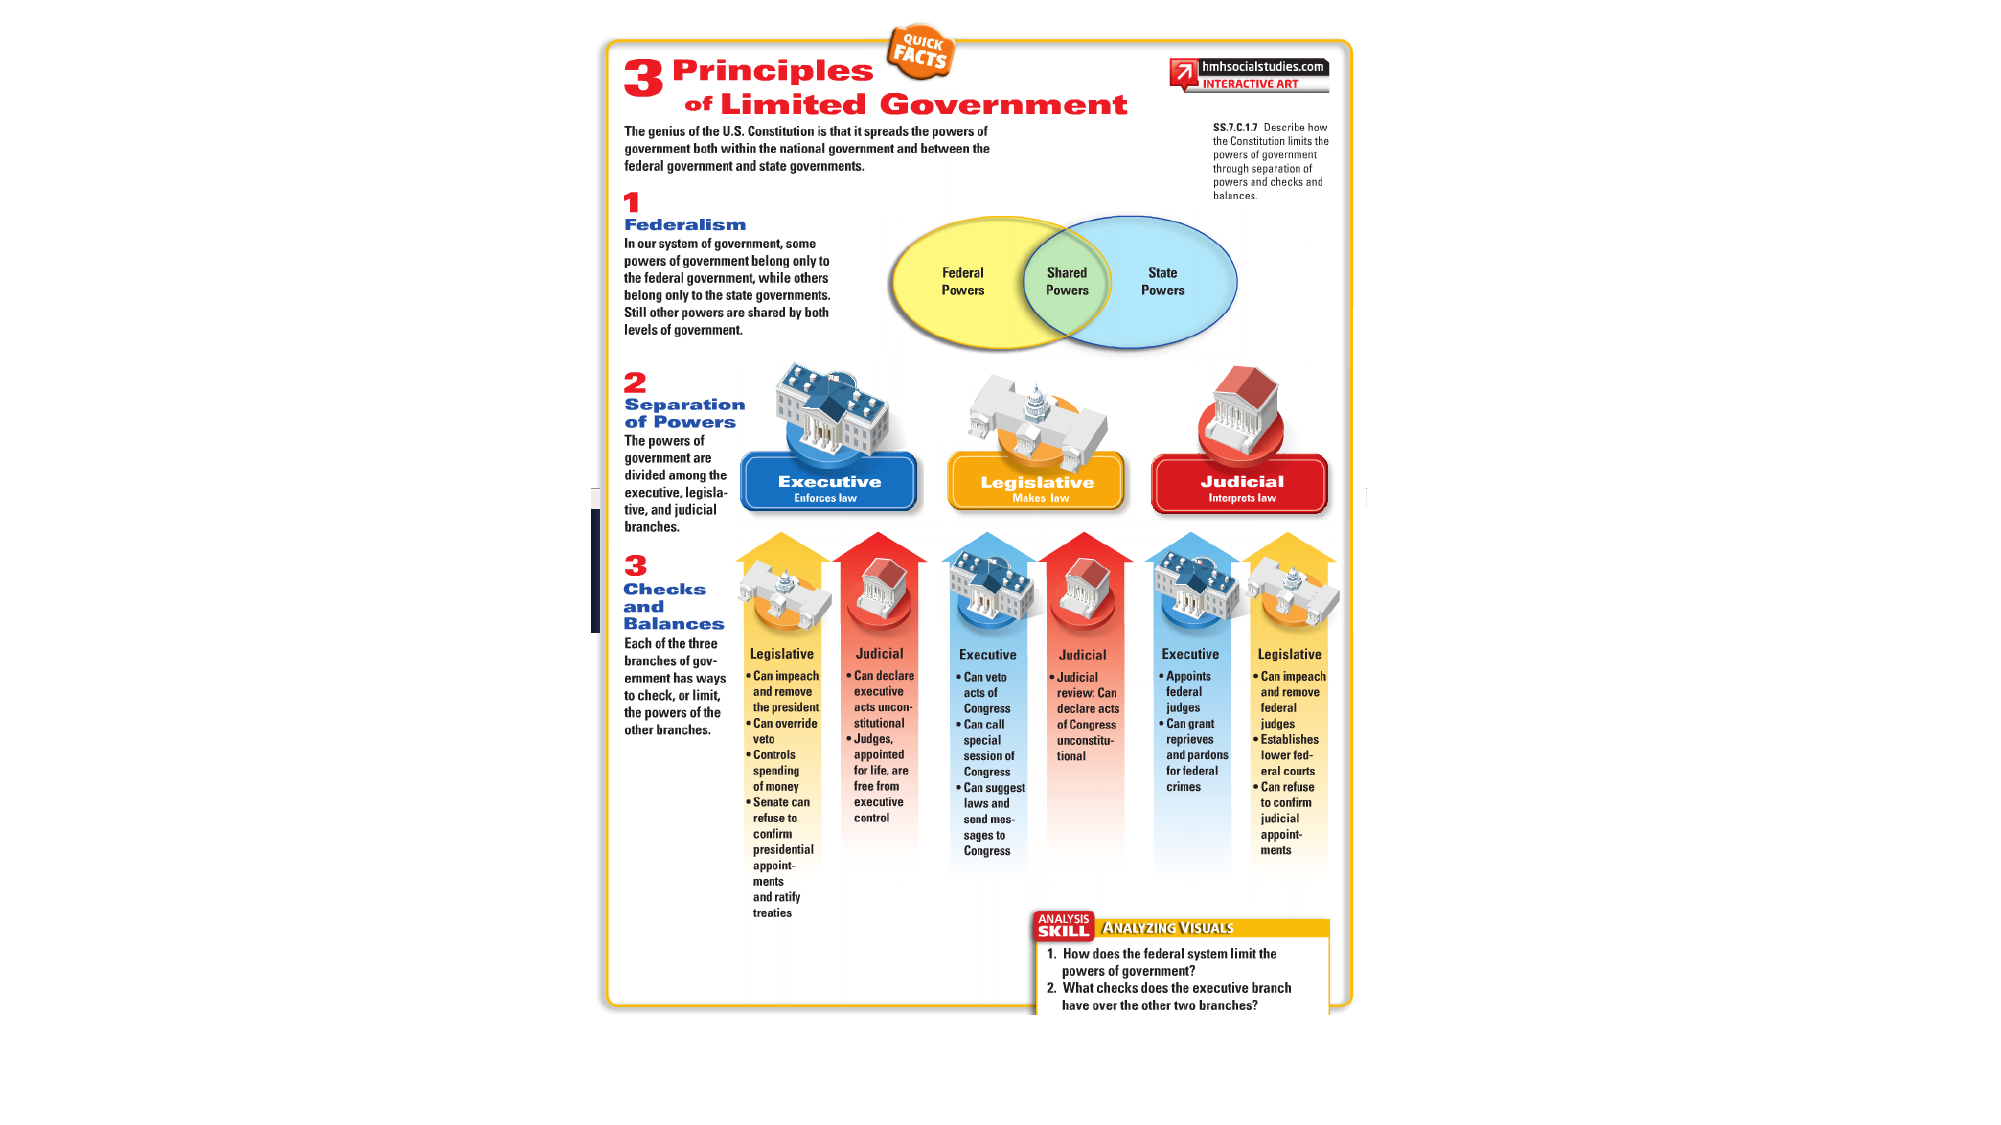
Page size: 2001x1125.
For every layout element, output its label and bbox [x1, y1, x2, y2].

list [591, 14, 1367, 1028]
